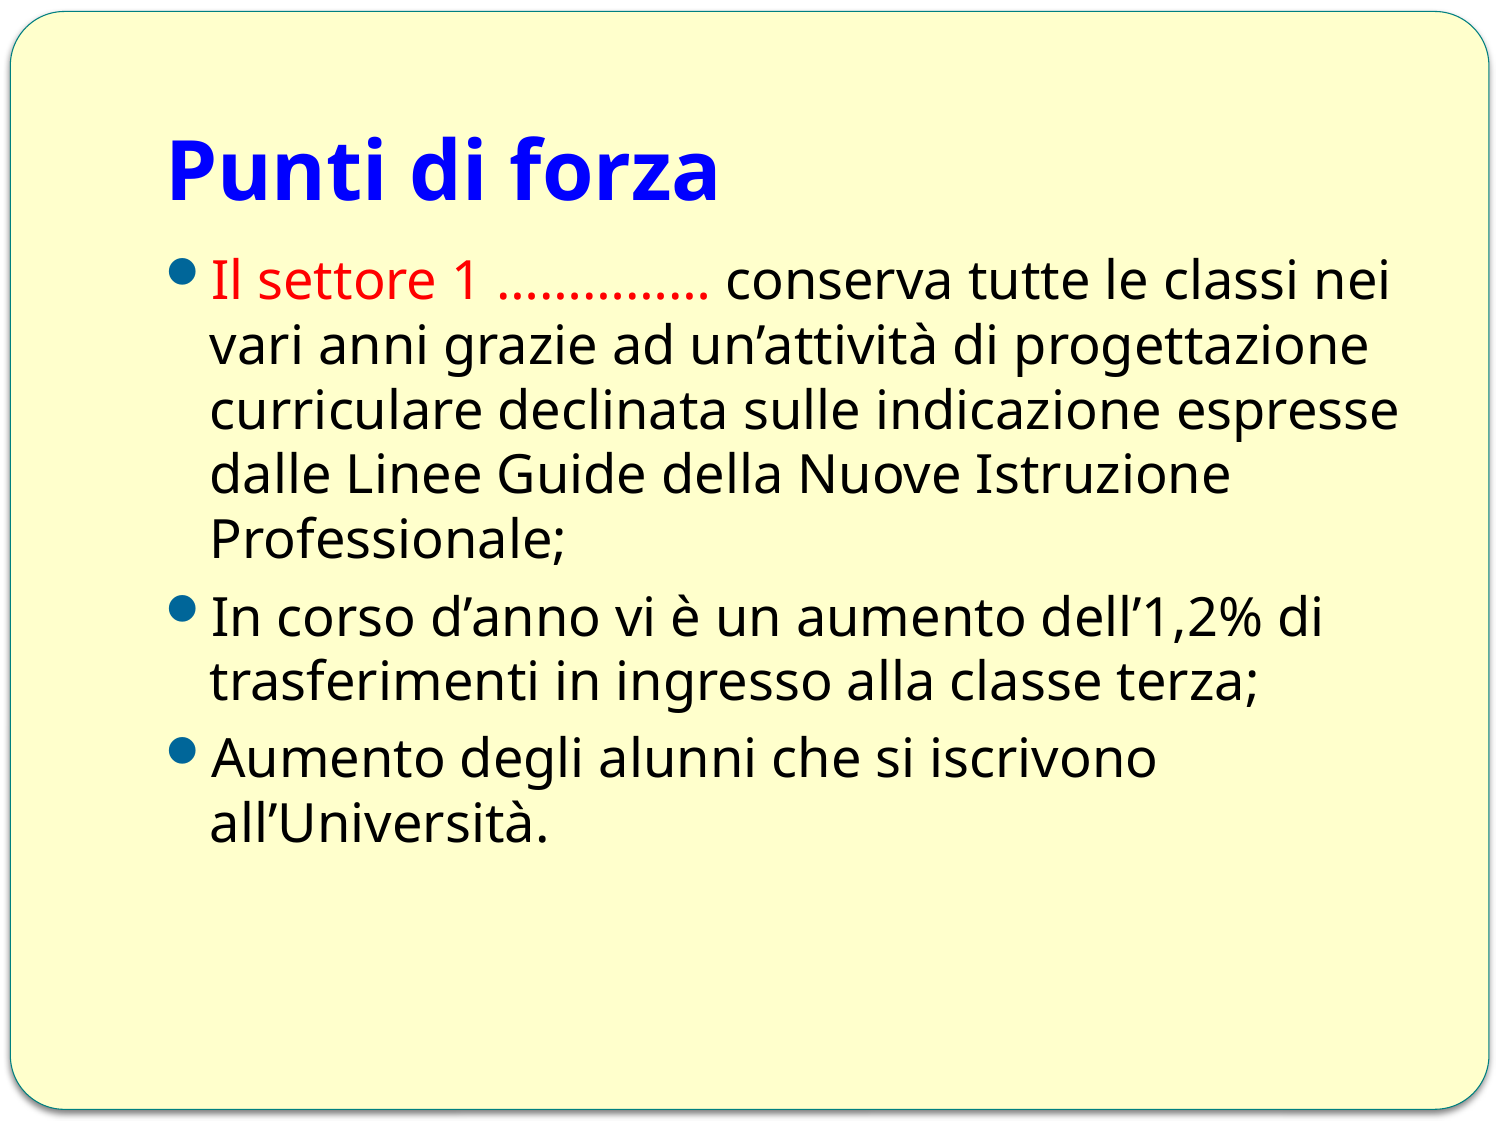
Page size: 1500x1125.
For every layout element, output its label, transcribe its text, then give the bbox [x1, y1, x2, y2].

title Punti di forza [149, 44, 1426, 233]
list Il settore 1 …………… conserva tutte le classi nei vari anni grazie ad un’attività di progettazione curriculare declinata sulle indicazione espresse dalle Linee Guide della Nuove Istruzione Professionale; In corso d’anno vi è un aumento dell’1,2% di trasferimenti in ingresso alla classe terza; Aumento degli alunni che si iscrivono all’Università. [149, 237, 1426, 988]
